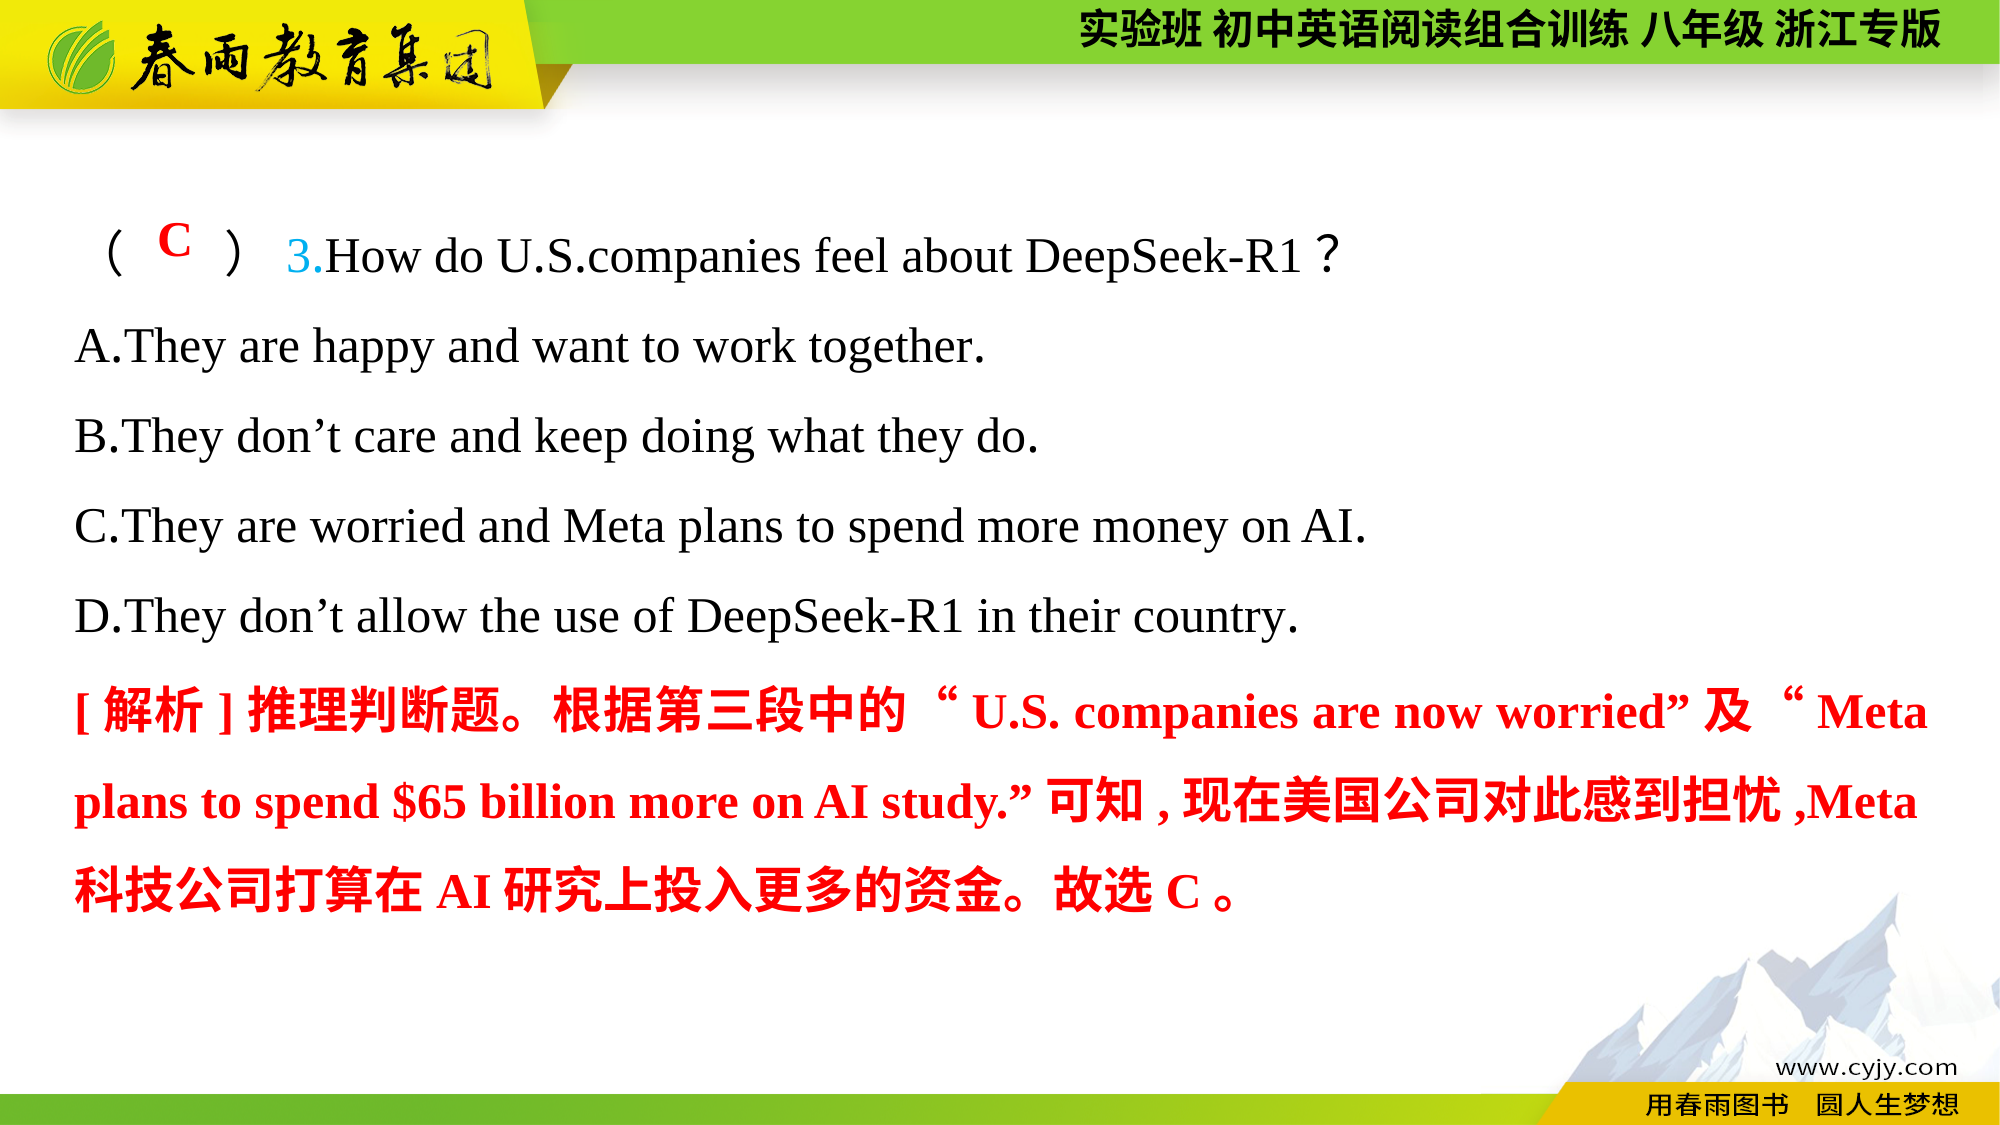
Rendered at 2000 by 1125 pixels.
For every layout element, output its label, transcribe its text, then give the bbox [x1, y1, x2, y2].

text_box C [142, 199, 208, 275]
text_box [解析]推理判断题。根据第三段中的“U.S. companies are now worried”及“Meta plans to spend $65 billion more on AI study.”可知,现在美国公司对此感到担忧,Meta科技公司打算在AI研究上投入更多的资金。故选C。 [59, 640, 1944, 926]
list （ ）3.How do U.S.companies feel about DeepSeek-R1？ A.They are happy and want to work together. B.They don’t care and keep doing what they do. C.They are worried and Meta plans to spend more money on AI. D.They don’t allow the use of DeepSeek-R1 in their country. [59, 184, 1944, 640]
picture [0, 0, 2000, 1125]
